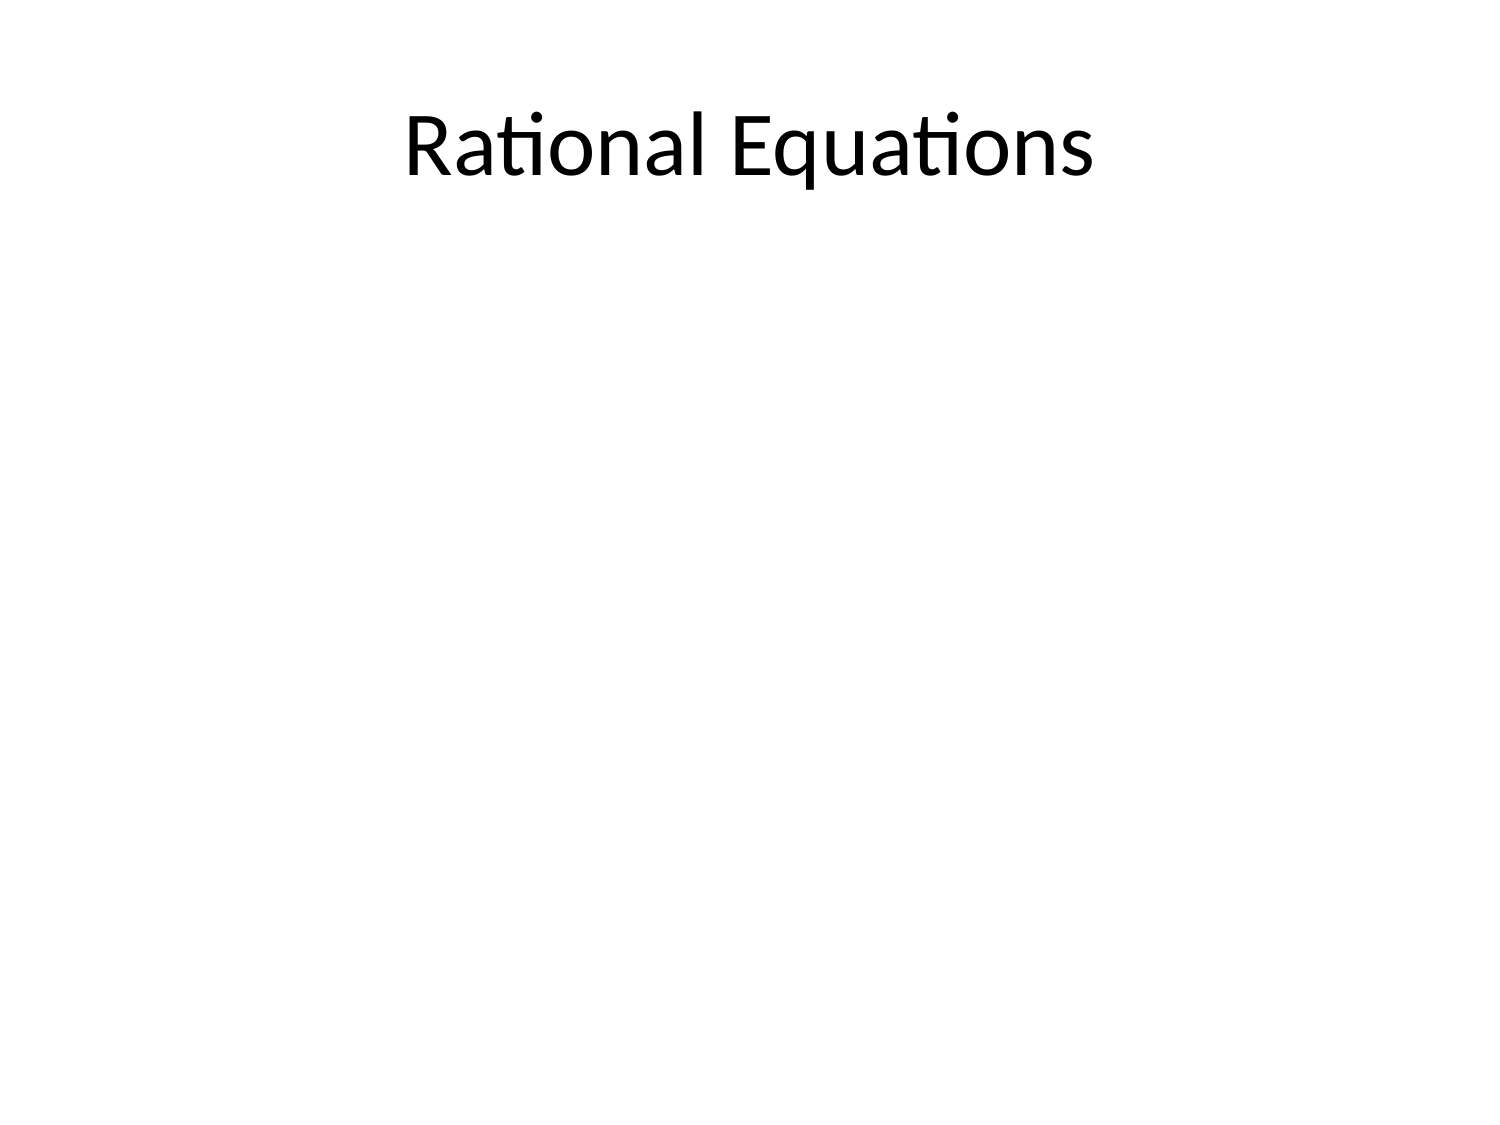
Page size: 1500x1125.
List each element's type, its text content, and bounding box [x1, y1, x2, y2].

title Rational Equations [75, 45, 1425, 233]
